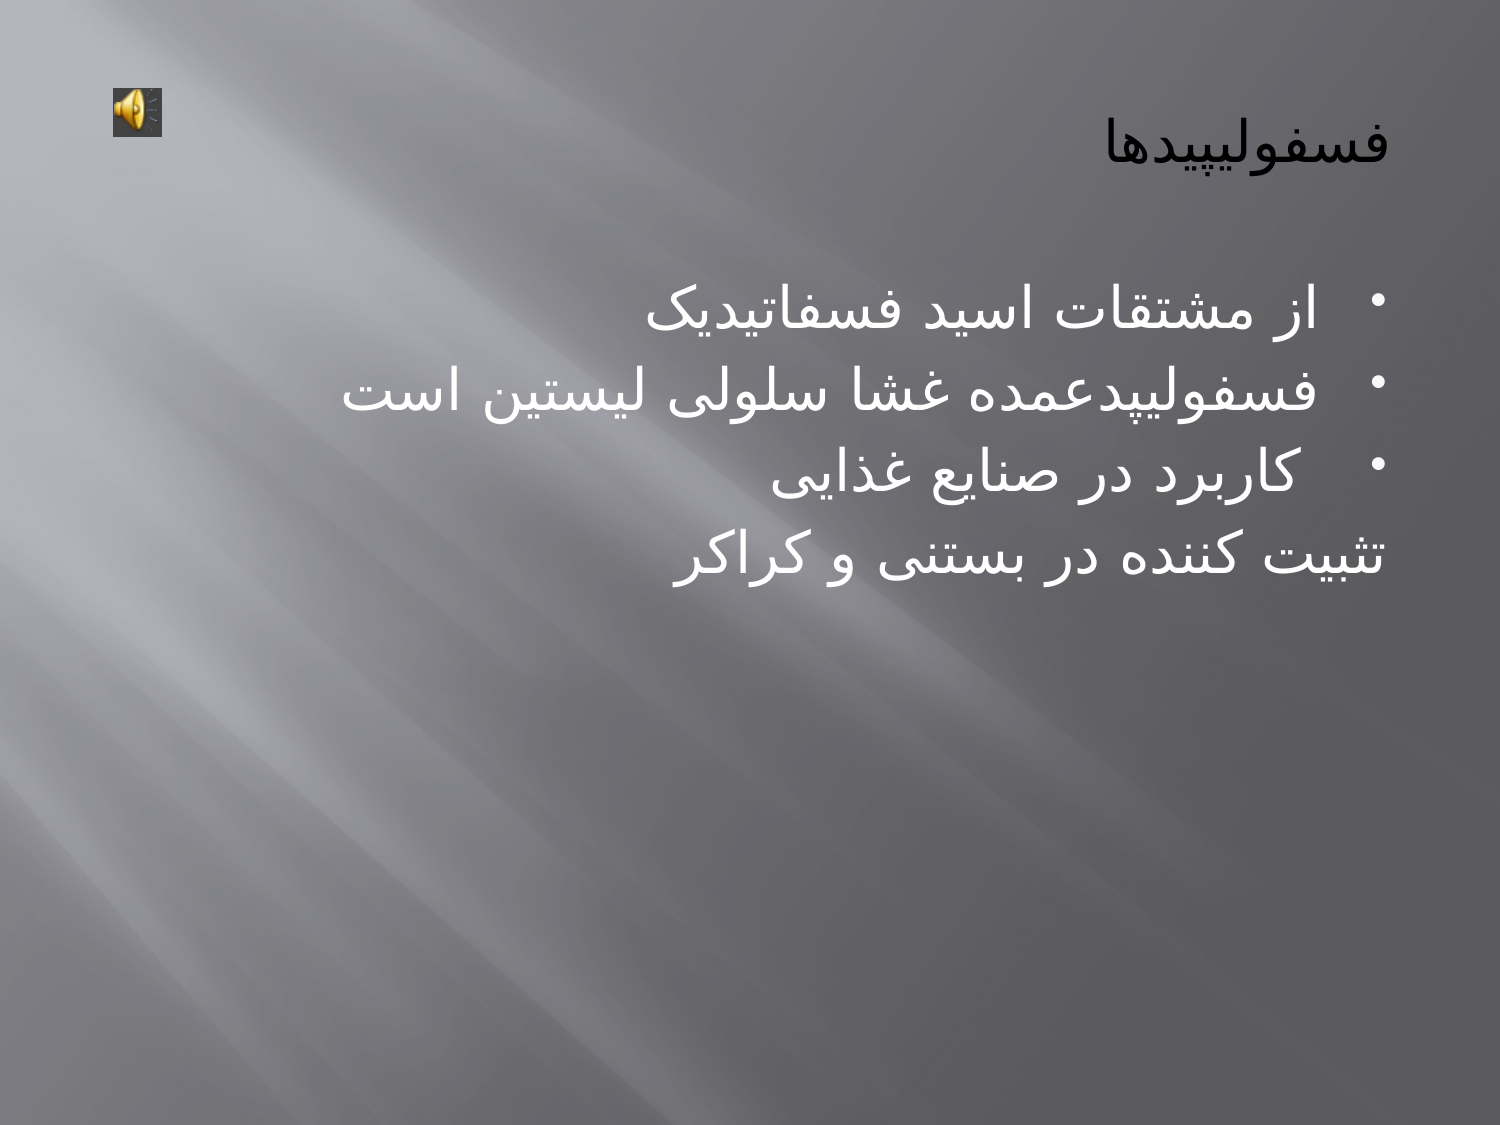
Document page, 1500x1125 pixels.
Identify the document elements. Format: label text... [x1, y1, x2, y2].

picture [112, 87, 163, 138]
title فسفولیپیدها [75, 45, 1425, 233]
list از مشتقات اسید فسفاتیدیک فسفولیپدعمده غشا سلولی لیستین است کاربرد در صنایع غذایی تثبیت کننده در بستنی و کراکر [75, 262, 1425, 1035]
